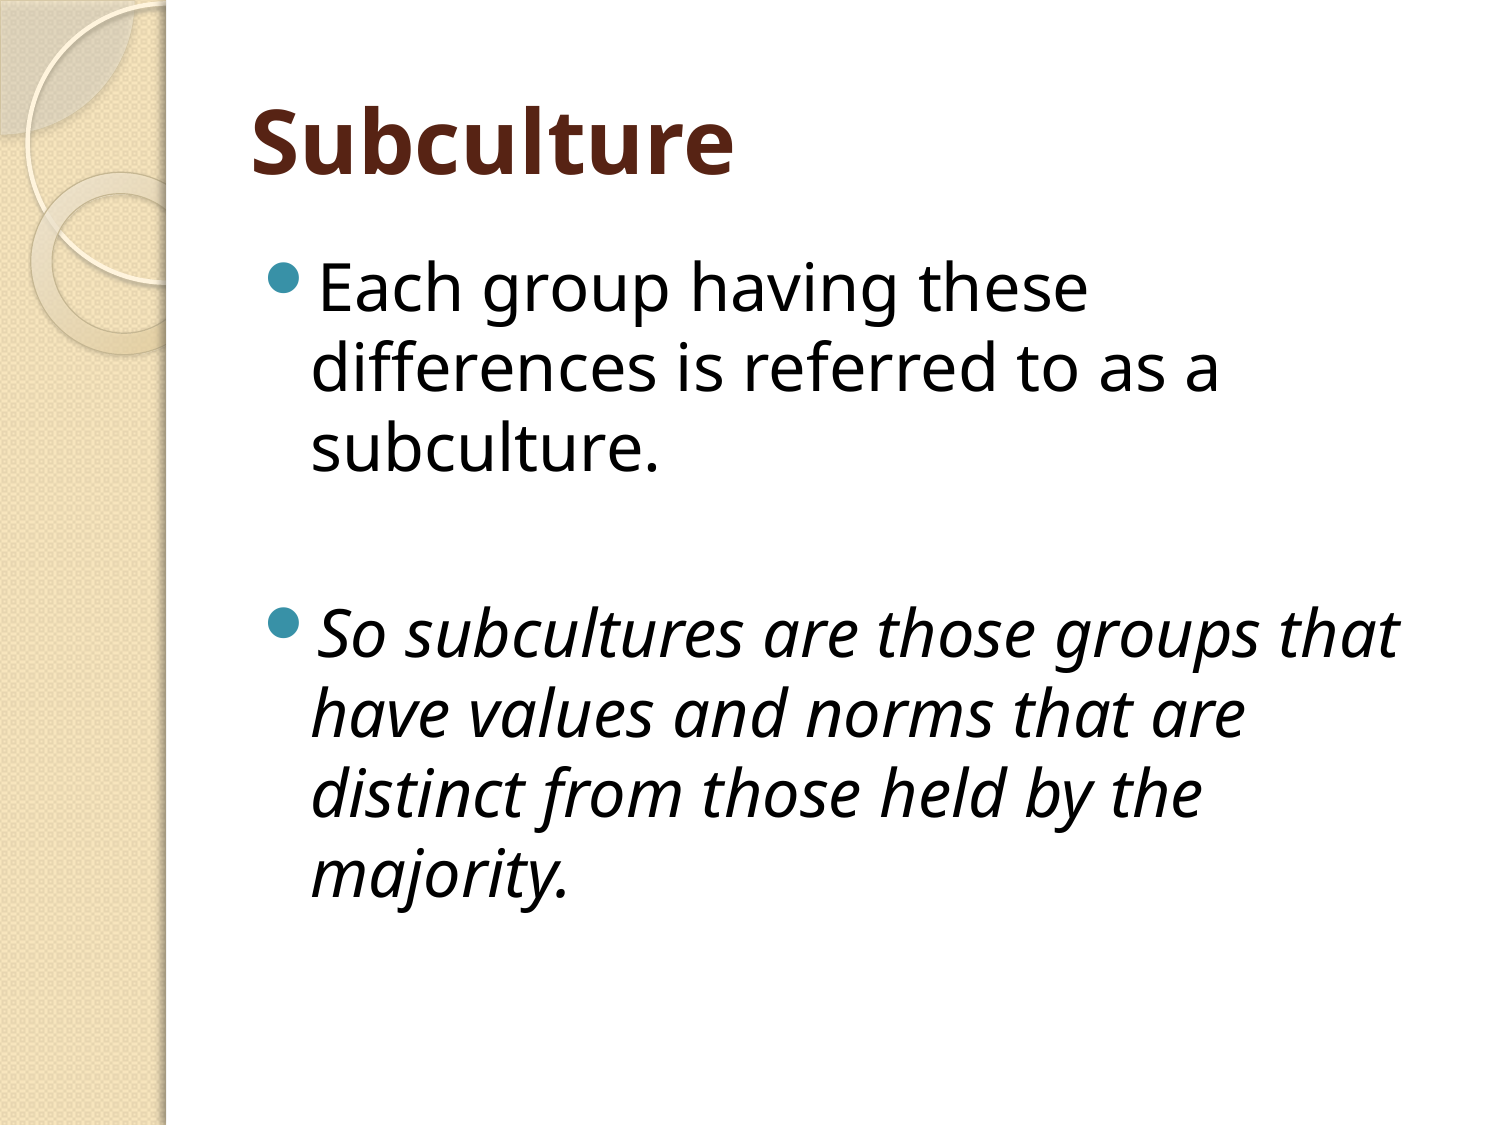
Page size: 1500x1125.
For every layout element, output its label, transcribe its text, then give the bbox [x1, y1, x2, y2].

title Subculture [235, 45, 1466, 233]
list Each group having these differences is referred to as a subculture. So subcultures are those groups that have values and norms that are distinct from those held by the majority. [235, 237, 1466, 1025]
